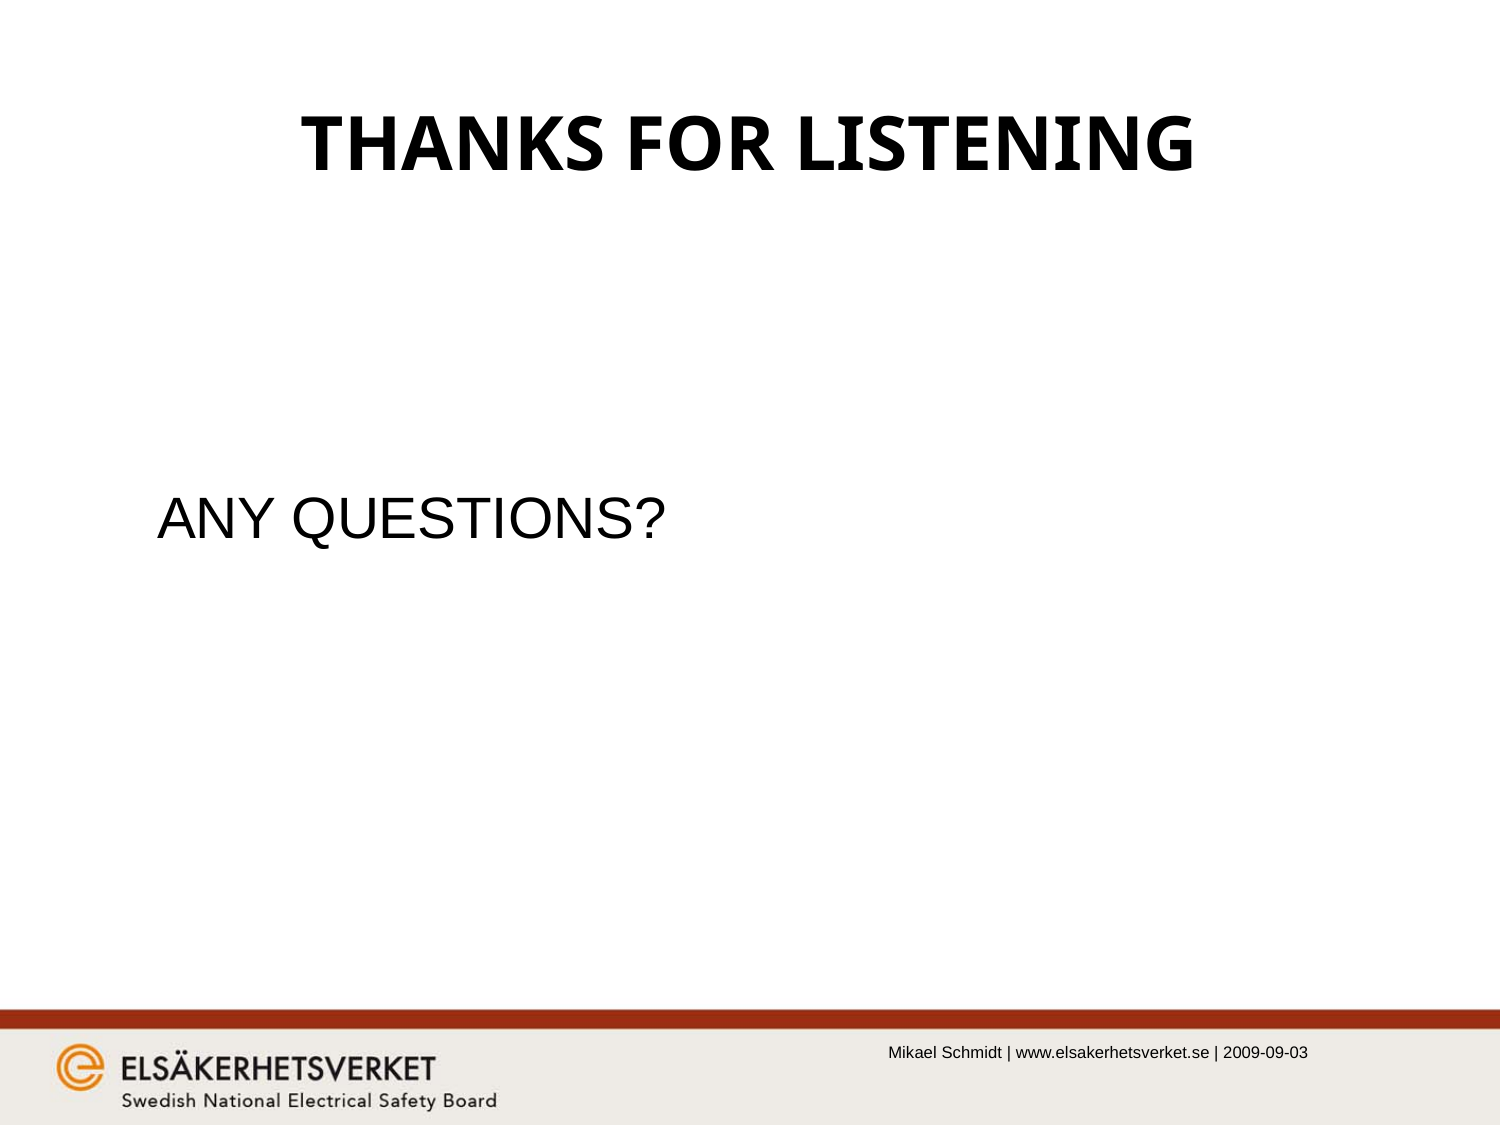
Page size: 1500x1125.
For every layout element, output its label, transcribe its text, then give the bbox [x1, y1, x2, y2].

footer Mikael Schmidt | www.elsakerhetsverket.se | 2009-09-03 [738, 1034, 1460, 1103]
picture [0, 0, 1500, 1125]
text_box ANY QUESTIONS? [142, 227, 1442, 879]
title THANKS FOR LISTENING [74, 46, 1426, 235]
